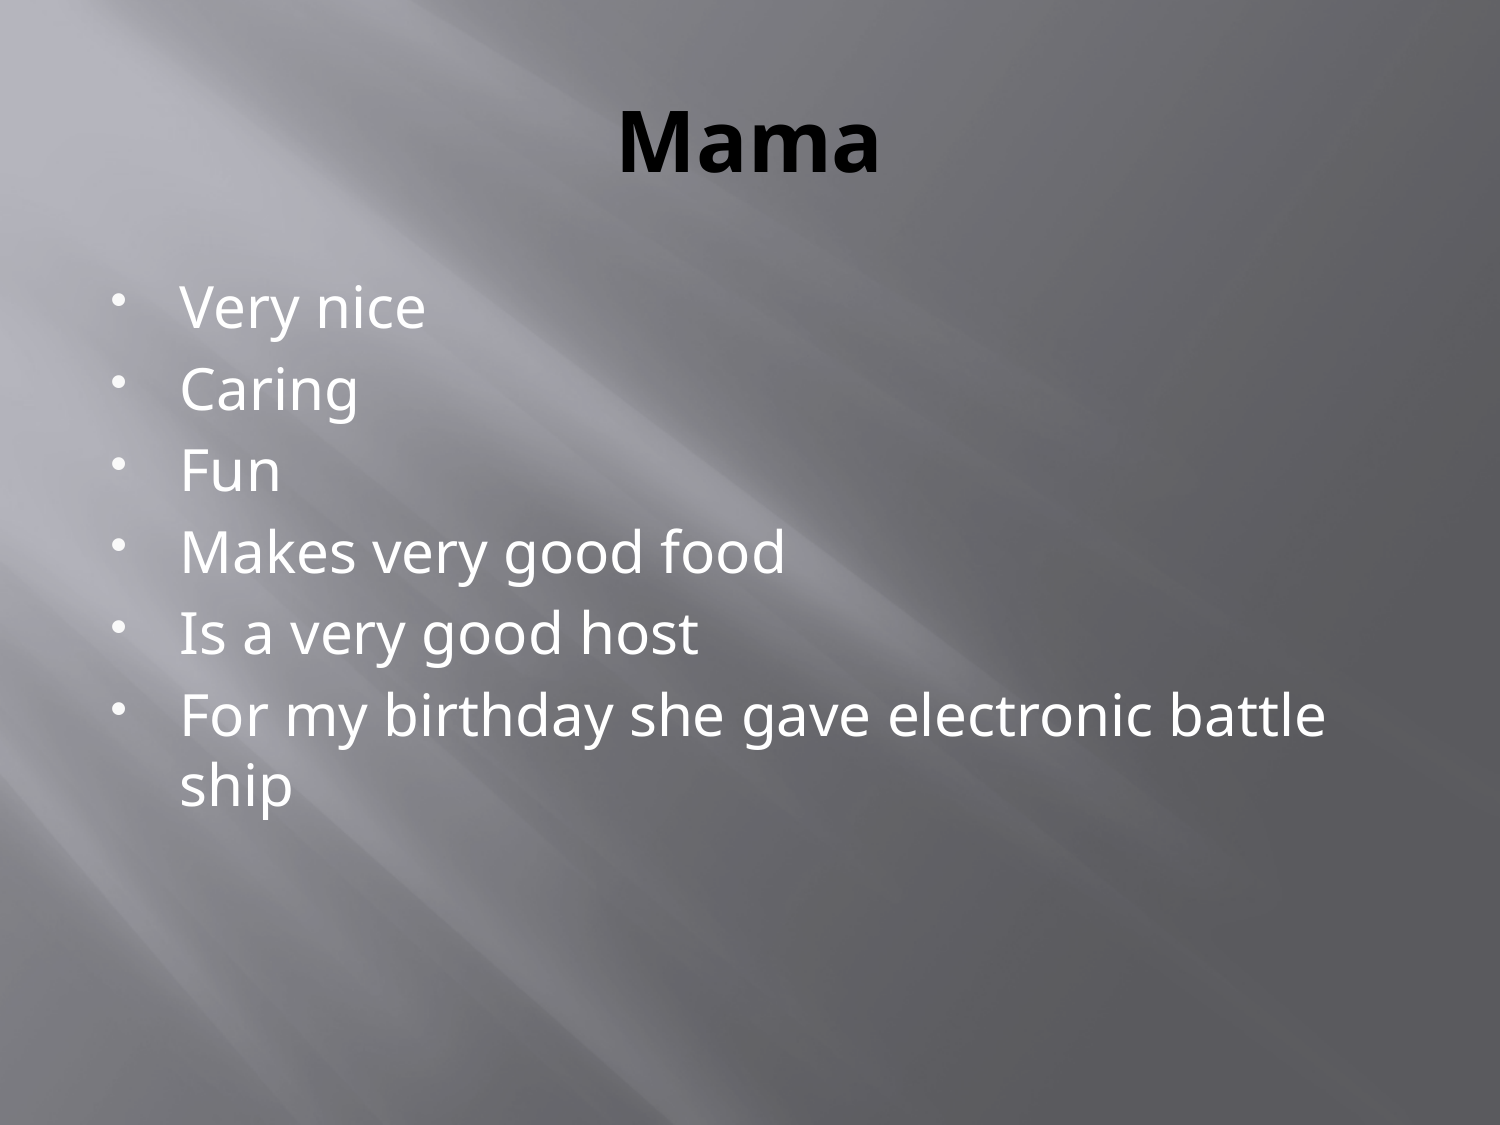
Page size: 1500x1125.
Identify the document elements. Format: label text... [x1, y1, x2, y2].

list Very nice Caring Fun Makes very good food Is a very good host For my birthday she gave electronic battle ship [75, 262, 1425, 1035]
title Mama [75, 45, 1425, 233]
